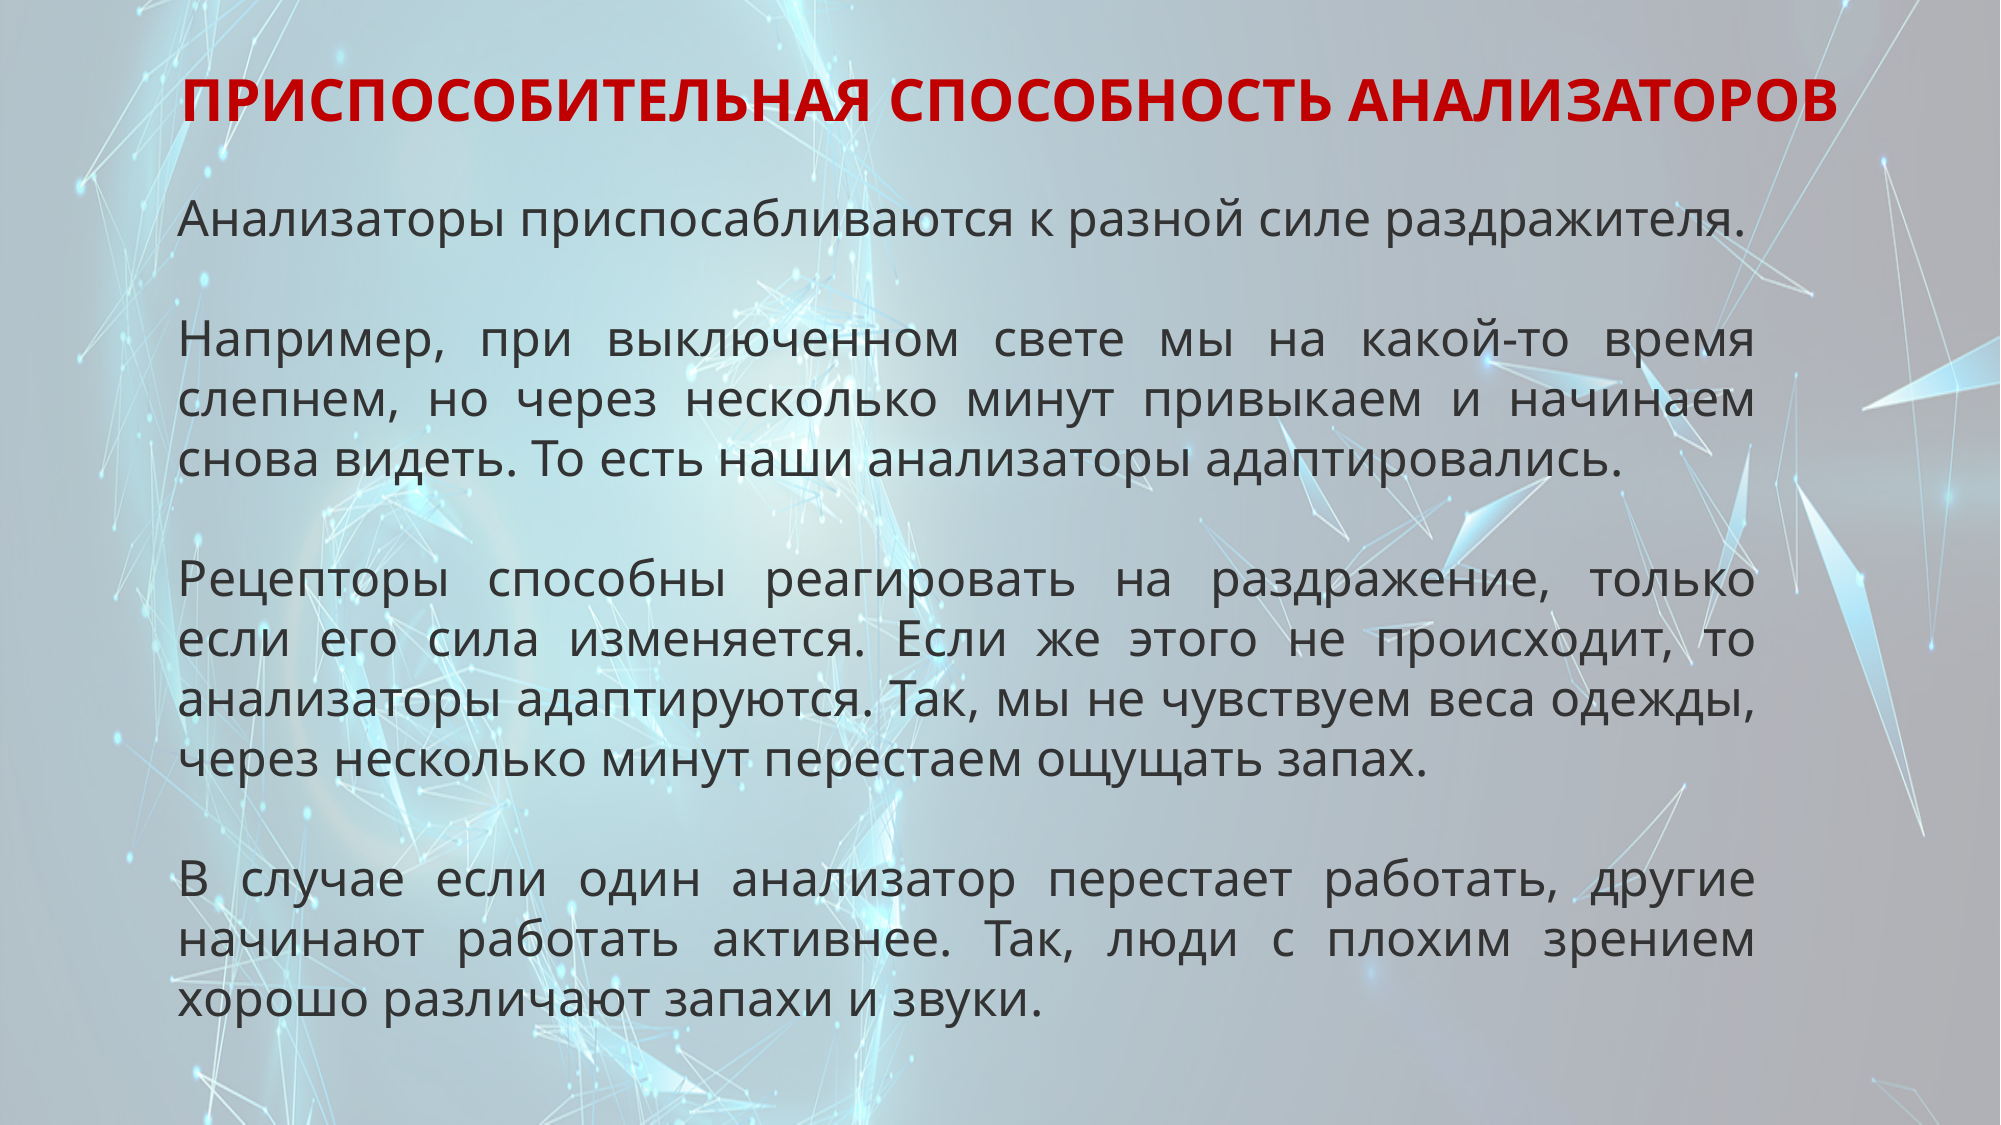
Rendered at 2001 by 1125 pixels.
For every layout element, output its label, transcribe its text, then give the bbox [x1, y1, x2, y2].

text_box Анализаторы приспосабливаются к разной силе раздражителя. Например, при выключенном свете мы на какой-то время слепнем, но через несколько минут привыкаем и начинаем снова видеть. То есть наши анализаторы адаптировались. Рецепторы способны реагировать на раздражение, только если его сила изменяется. Если же этого не происходит, то анализаторы адаптируются. Так, мы не чувствуем веса одежды, через несколько минут перестаем ощущать запах. В случае если один анализатор перестает работать, другие начинают работать активнее. Так, люди с плохим зрением хорошо различают запахи и звуки. [163, 179, 1773, 1095]
text_box ПРИСПОСОБИТЕЛЬНАЯ СПОСОБНОСТЬ АНАЛИЗАТОРОВ [150, 55, 1855, 141]
